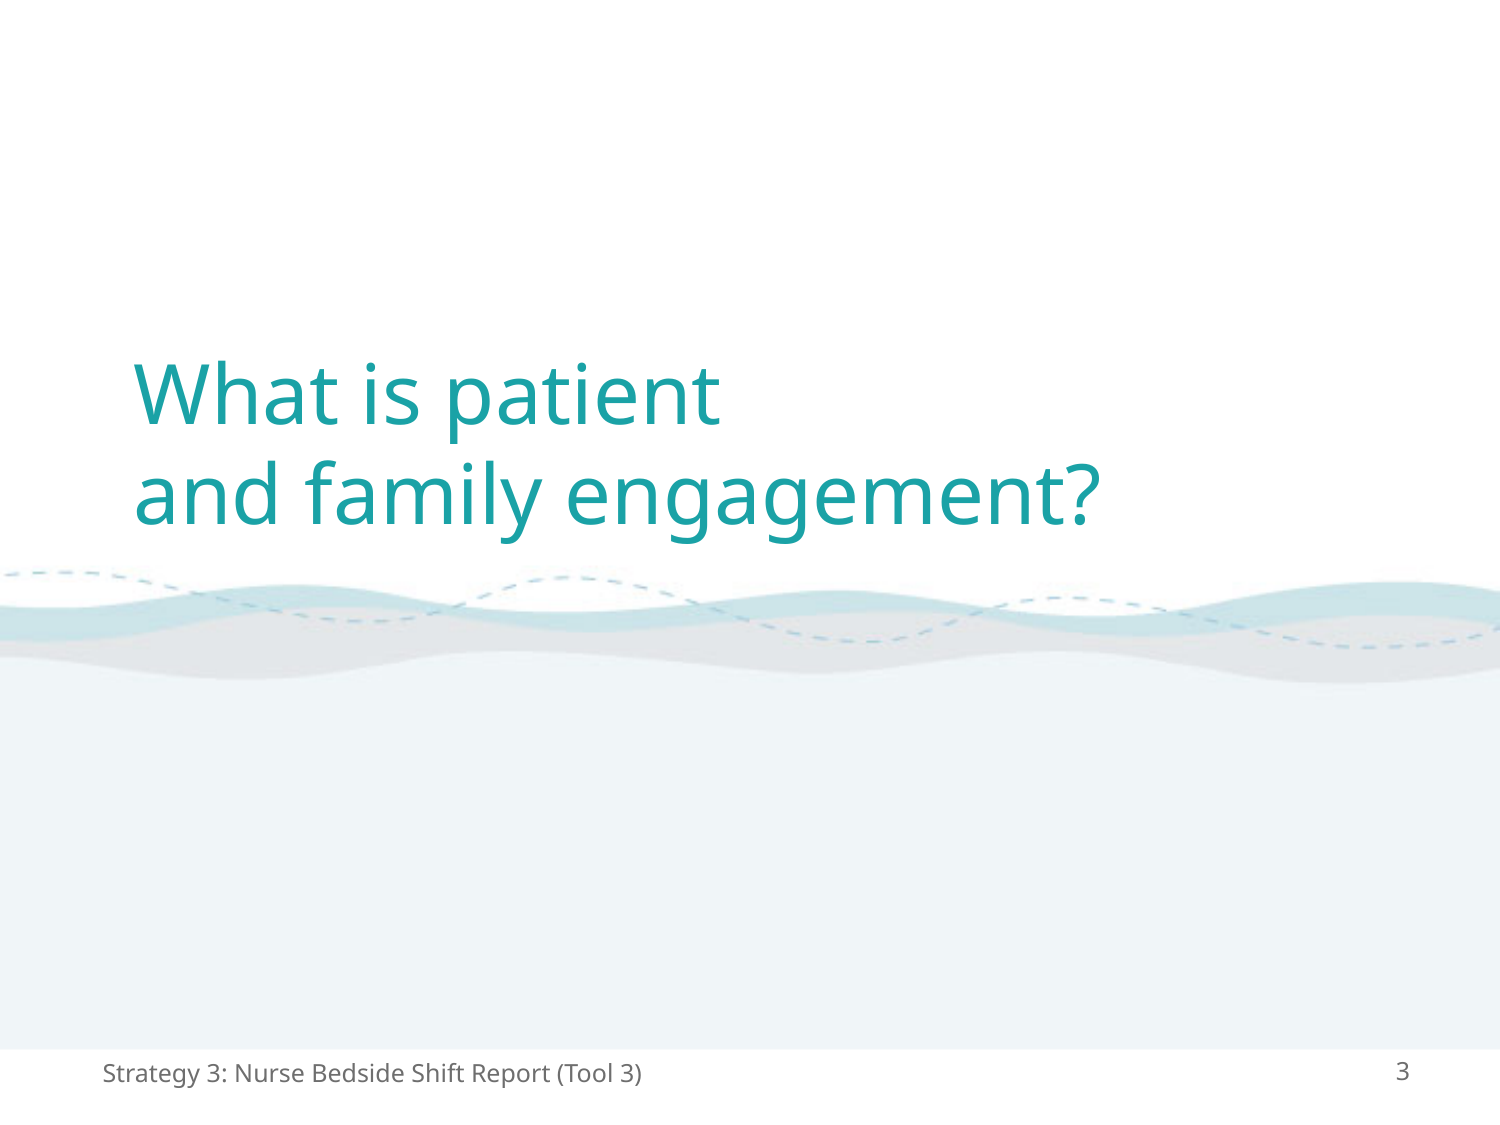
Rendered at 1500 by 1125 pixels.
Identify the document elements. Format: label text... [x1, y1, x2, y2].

title What is patient and family engagement? [118, 324, 1394, 549]
footer Strategy 3: Nurse Bedside Shift Report (Tool 3) [87, 1042, 763, 1103]
slide_number 3 [1074, 1042, 1425, 1103]
picture [0, 0, 1500, 1125]
